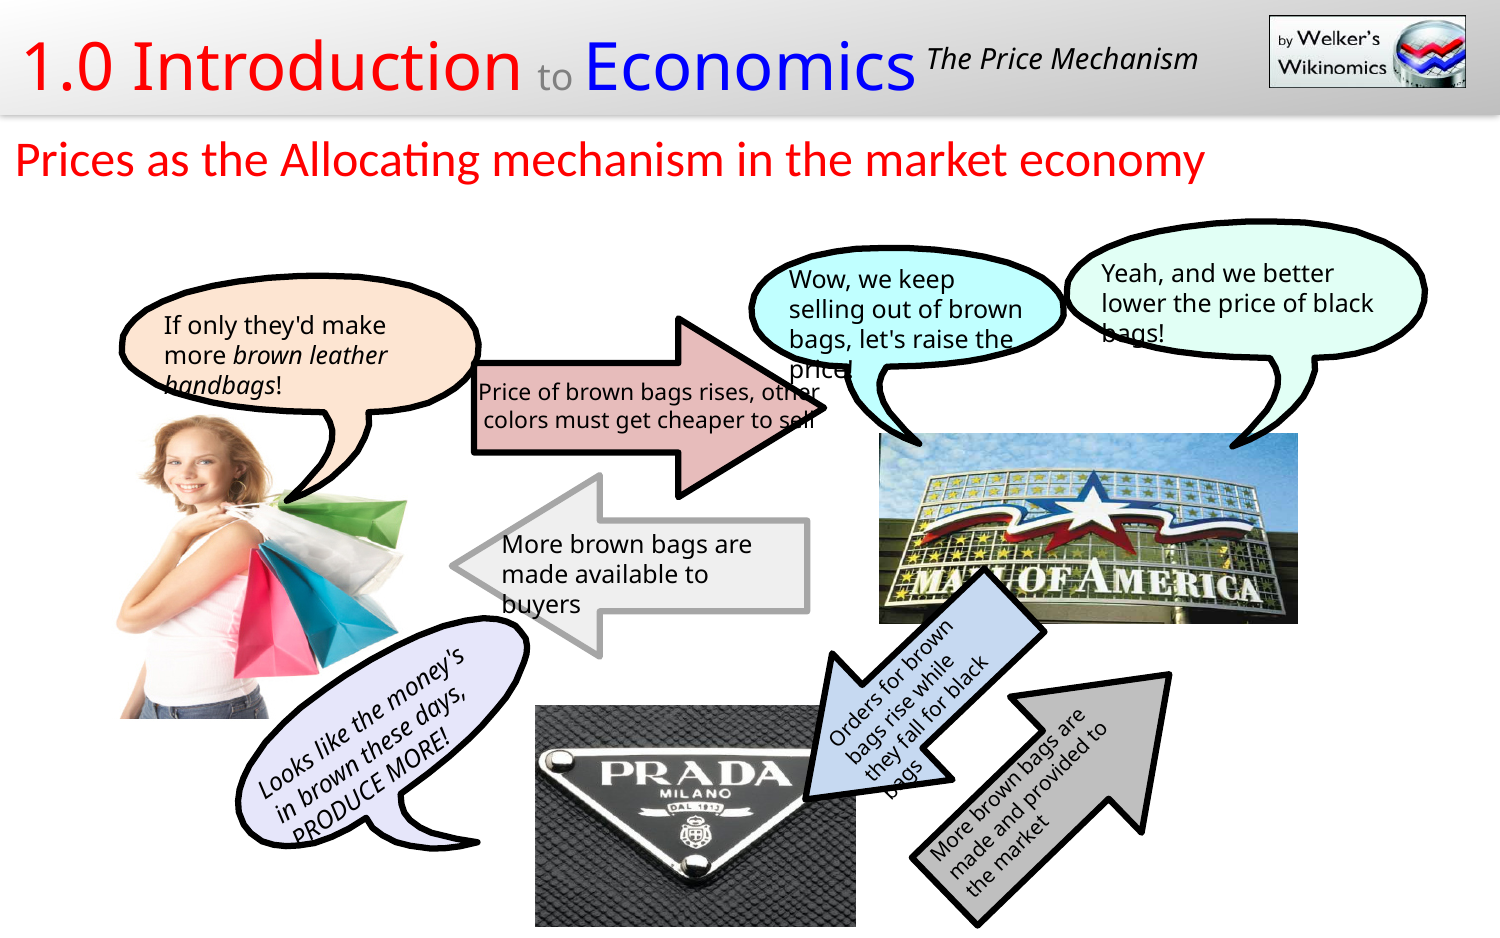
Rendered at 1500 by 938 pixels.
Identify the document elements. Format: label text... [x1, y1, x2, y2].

text_box The Price Mechanism [750, 33, 1375, 83]
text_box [111, 221, 1426, 928]
picture [1269, 15, 1466, 88]
text_box Prices as the Allocating mechanism in the market economy [0, 118, 1469, 194]
